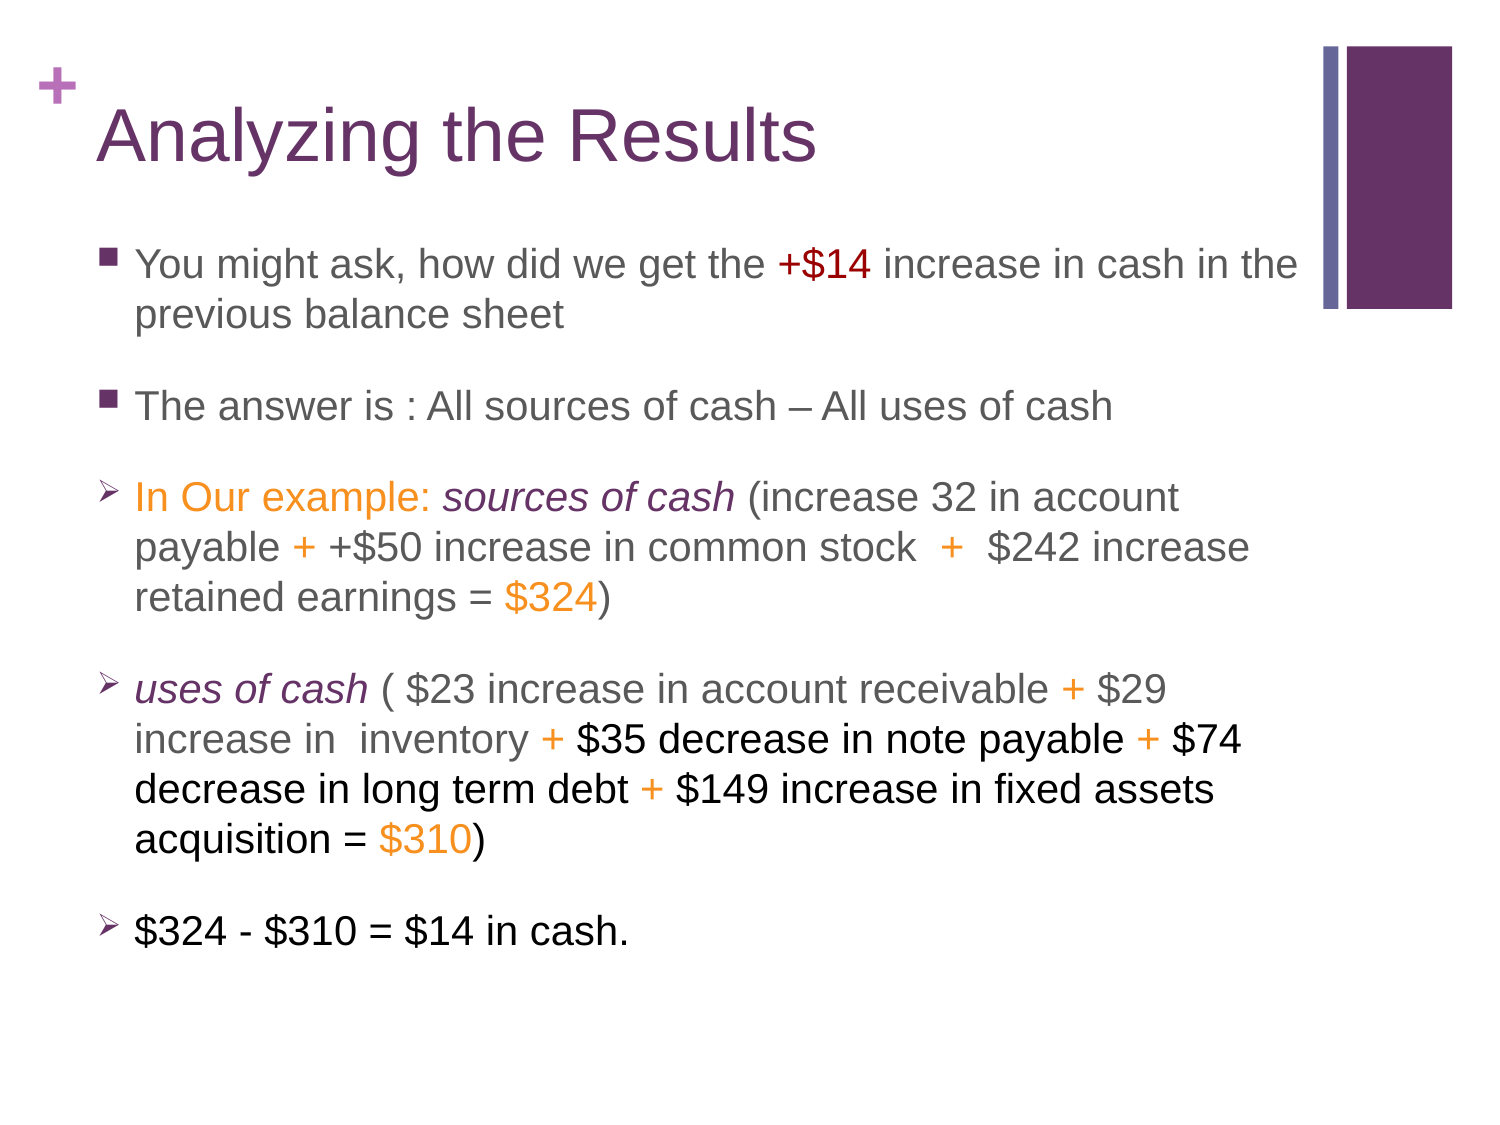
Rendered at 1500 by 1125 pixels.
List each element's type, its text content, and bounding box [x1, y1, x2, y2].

list You might ask, how did we get the +$14 increase in cash in the previous balance sheet The answer is : All sources of cash – All uses of cash In Our example: sources of cash (increase 32 in account payable + +$50 increase in common stock + $242 increase retained earnings = $324) uses of cash ( $23 increase in account receivable + $29 increase in inventory + $35 decrease in note payable + $74 decrease in long term debt + $149 increase in fixed assets acquisition = $310) $324 - $310 = $14 in cash. [81, 229, 1322, 998]
title Analyzing the Results [81, 79, 1322, 229]
